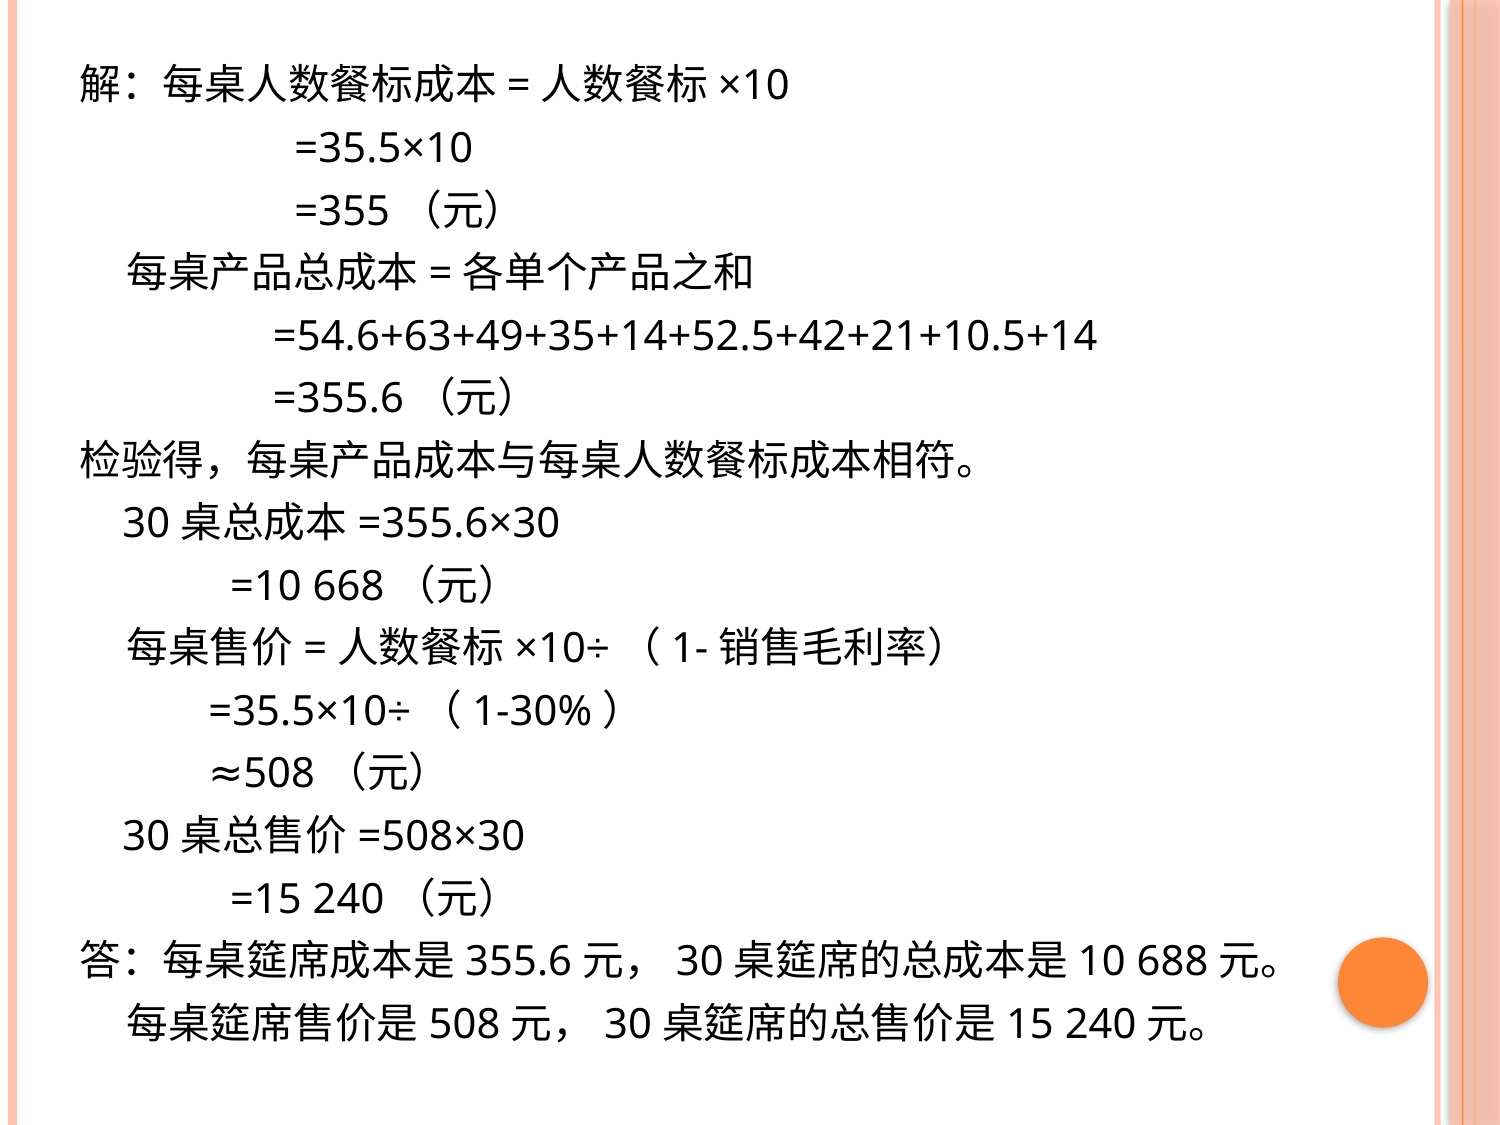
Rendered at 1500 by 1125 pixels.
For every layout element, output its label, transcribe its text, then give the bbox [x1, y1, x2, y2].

list 解：每桌人数餐标成本=人数餐标×10 =35.5×10 =355（元） 每桌产品总成本=各单个产品之和 =54.6+63+49+35+14+52.5+42+21+10.5+14 =355.6（元） 检验得，每桌产品成本与每桌人数餐标成本相符。 30桌总成本=355.6×30 =10 668（元） 每桌售价=人数餐标×10÷（1-销售毛利率） =35.5×10÷（1-30%） ≈508（元） 30桌总售价=508×30 =15 240（元） 答：每桌筵席成本是355.6元，30桌筵席的总成本是10 688元。 每桌筵席售价是508元，30桌筵席的总售价是15 240元。 [64, 50, 1361, 851]
